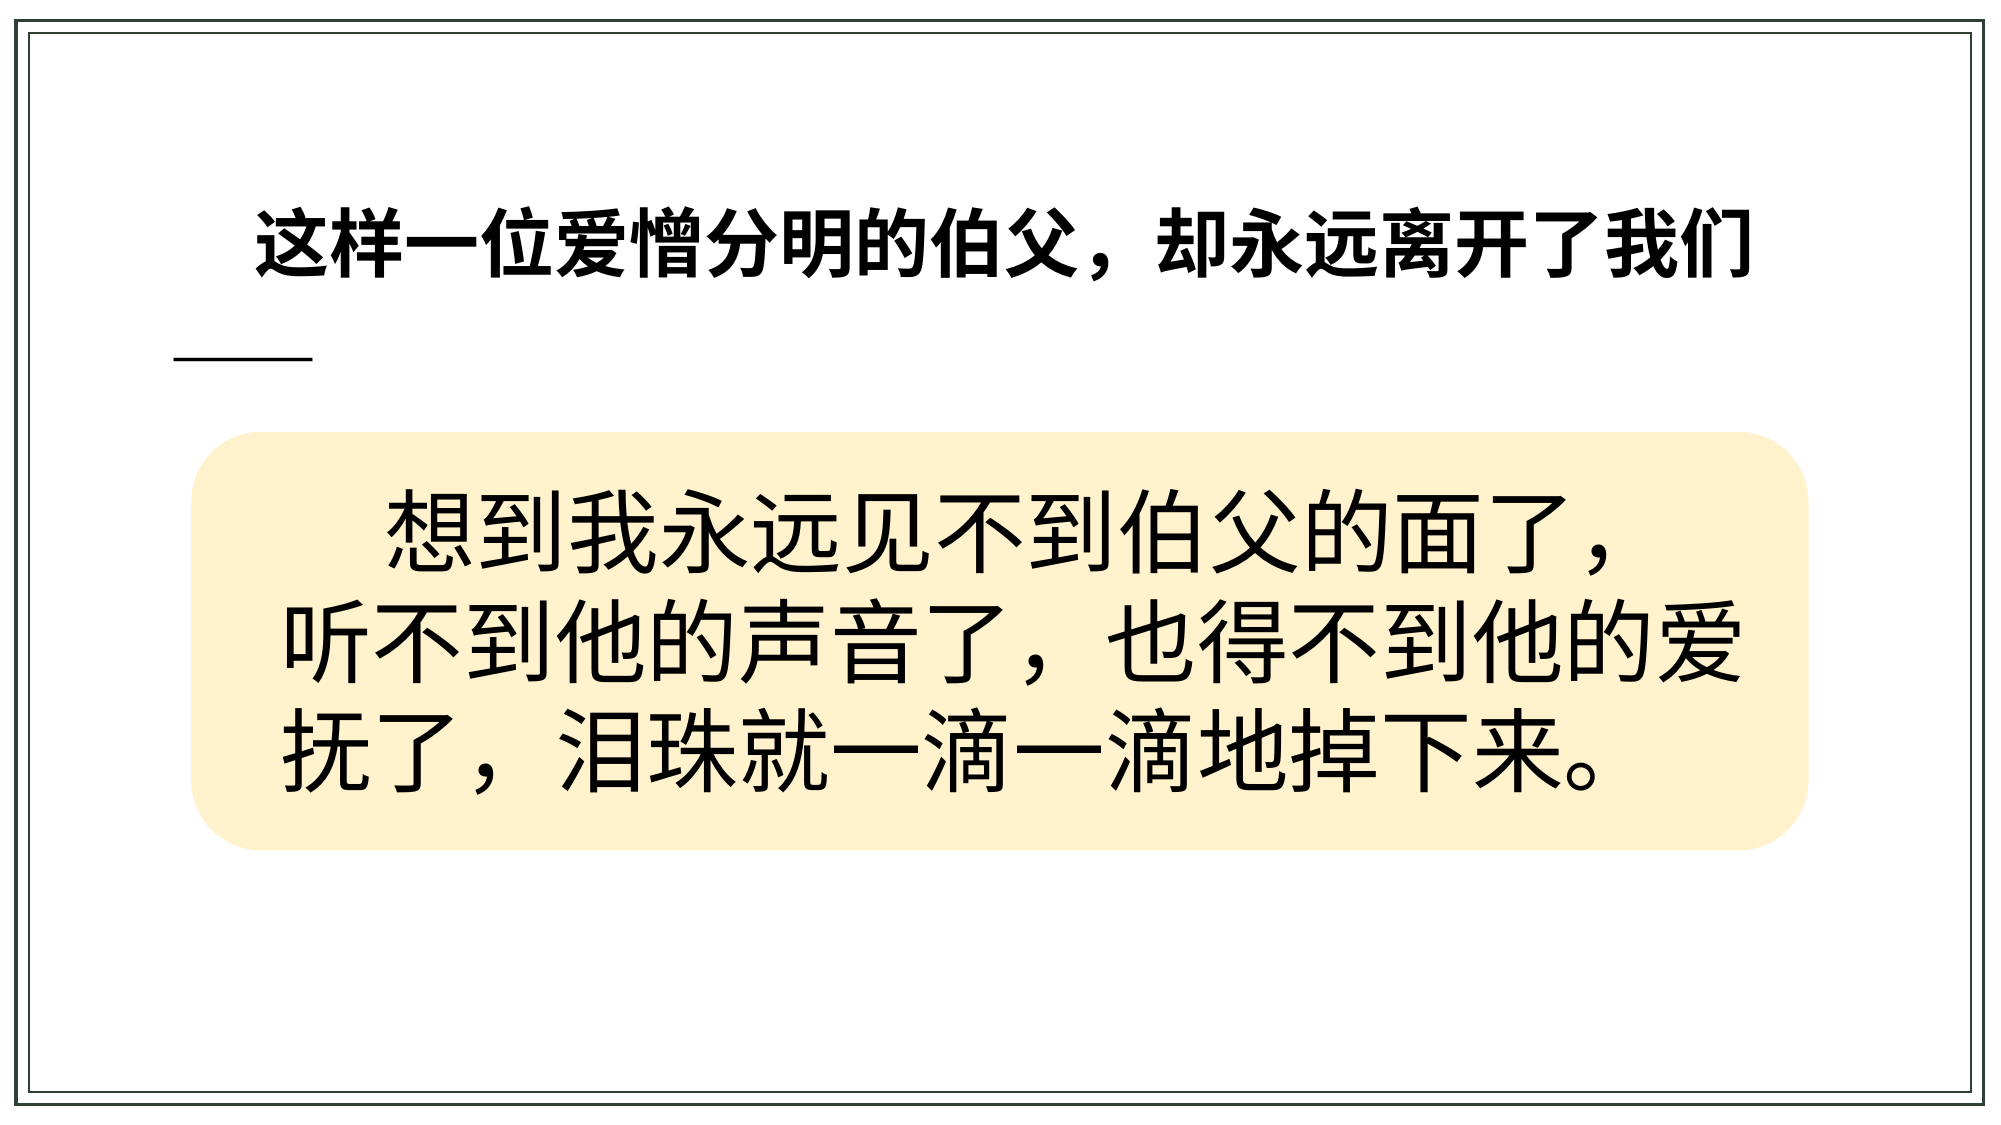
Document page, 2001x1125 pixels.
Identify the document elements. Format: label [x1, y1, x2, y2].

text_box [15, 20, 1984, 1105]
